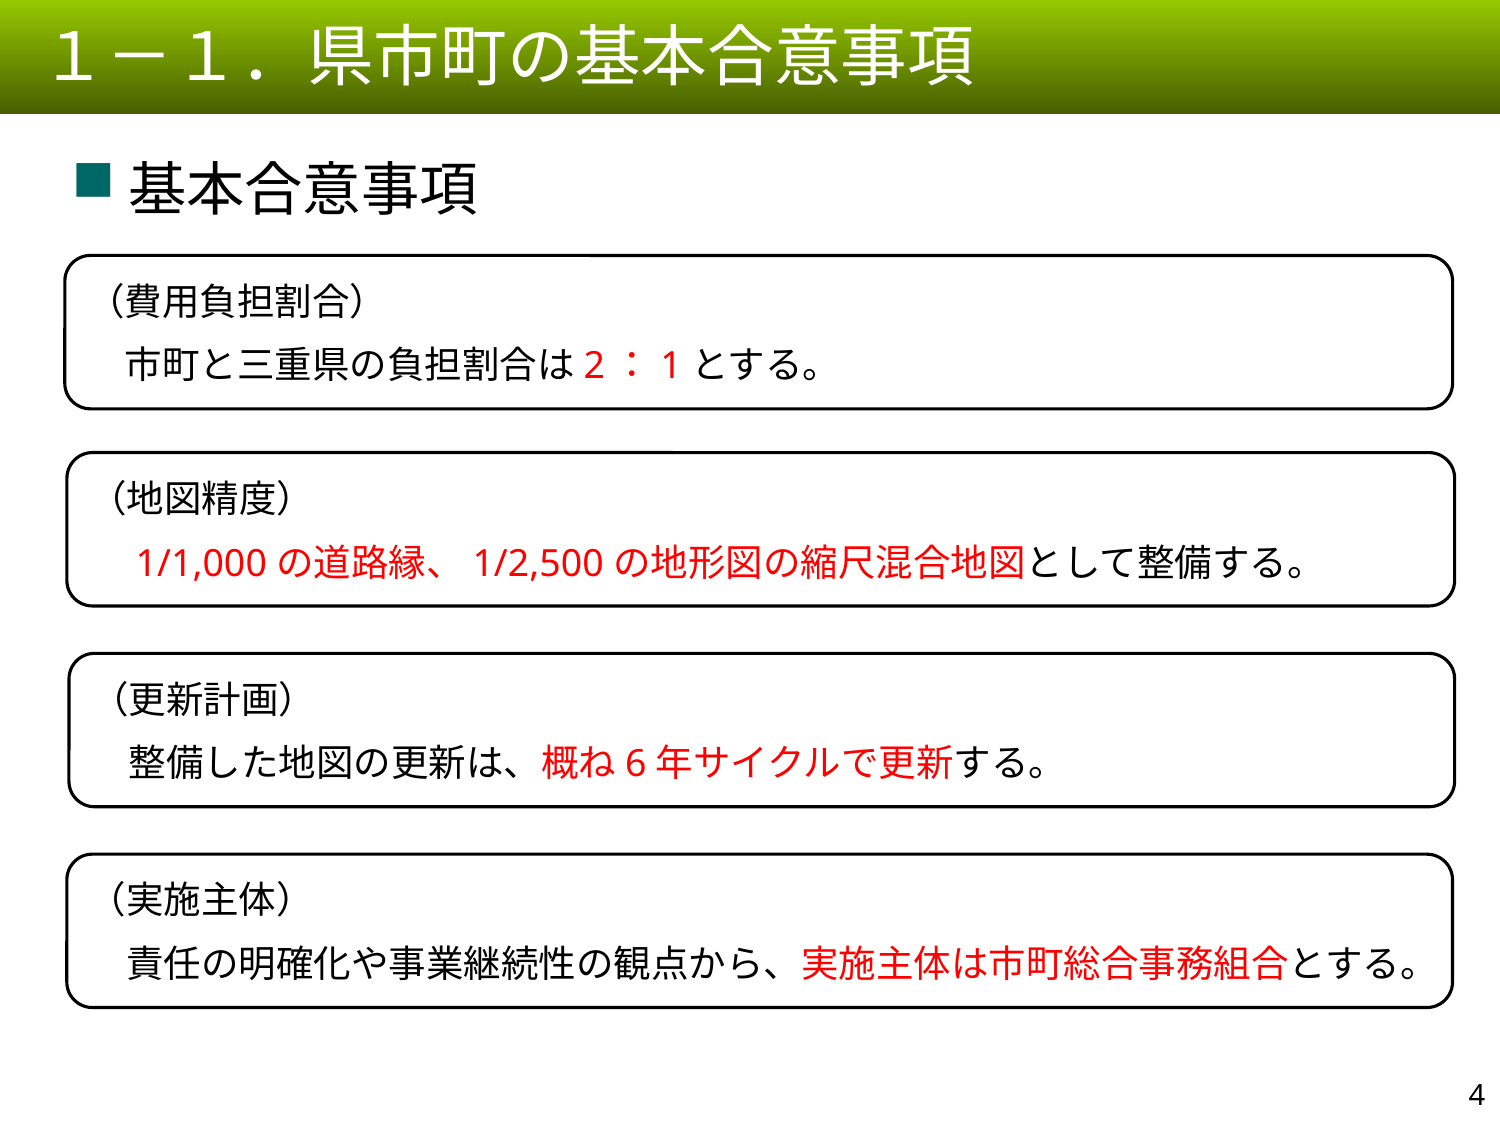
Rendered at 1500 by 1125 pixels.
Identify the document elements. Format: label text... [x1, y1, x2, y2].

text_box （地図精度） 1/1,000の道路縁、1/2,500の地形図の縮尺混合地図として整備する。 [66, 452, 1455, 606]
text_box 3 [1149, 1069, 1500, 1125]
text_box （実施主体） 責任の明確化や事業継続性の観点から、実施主体は市町総合事務組合とする。 [66, 854, 1453, 1008]
text_box 基本合意事項 [56, 144, 1483, 241]
text_box （更新計画） 整備した地図の更新は、概ね6年サイクルで更新する。 [68, 653, 1455, 807]
title １－１．県市町の基本合意事項 [25, 12, 1471, 96]
text_box （費用負担割合） 市町と三重県の負担割合は2：1とする。 [64, 255, 1453, 409]
